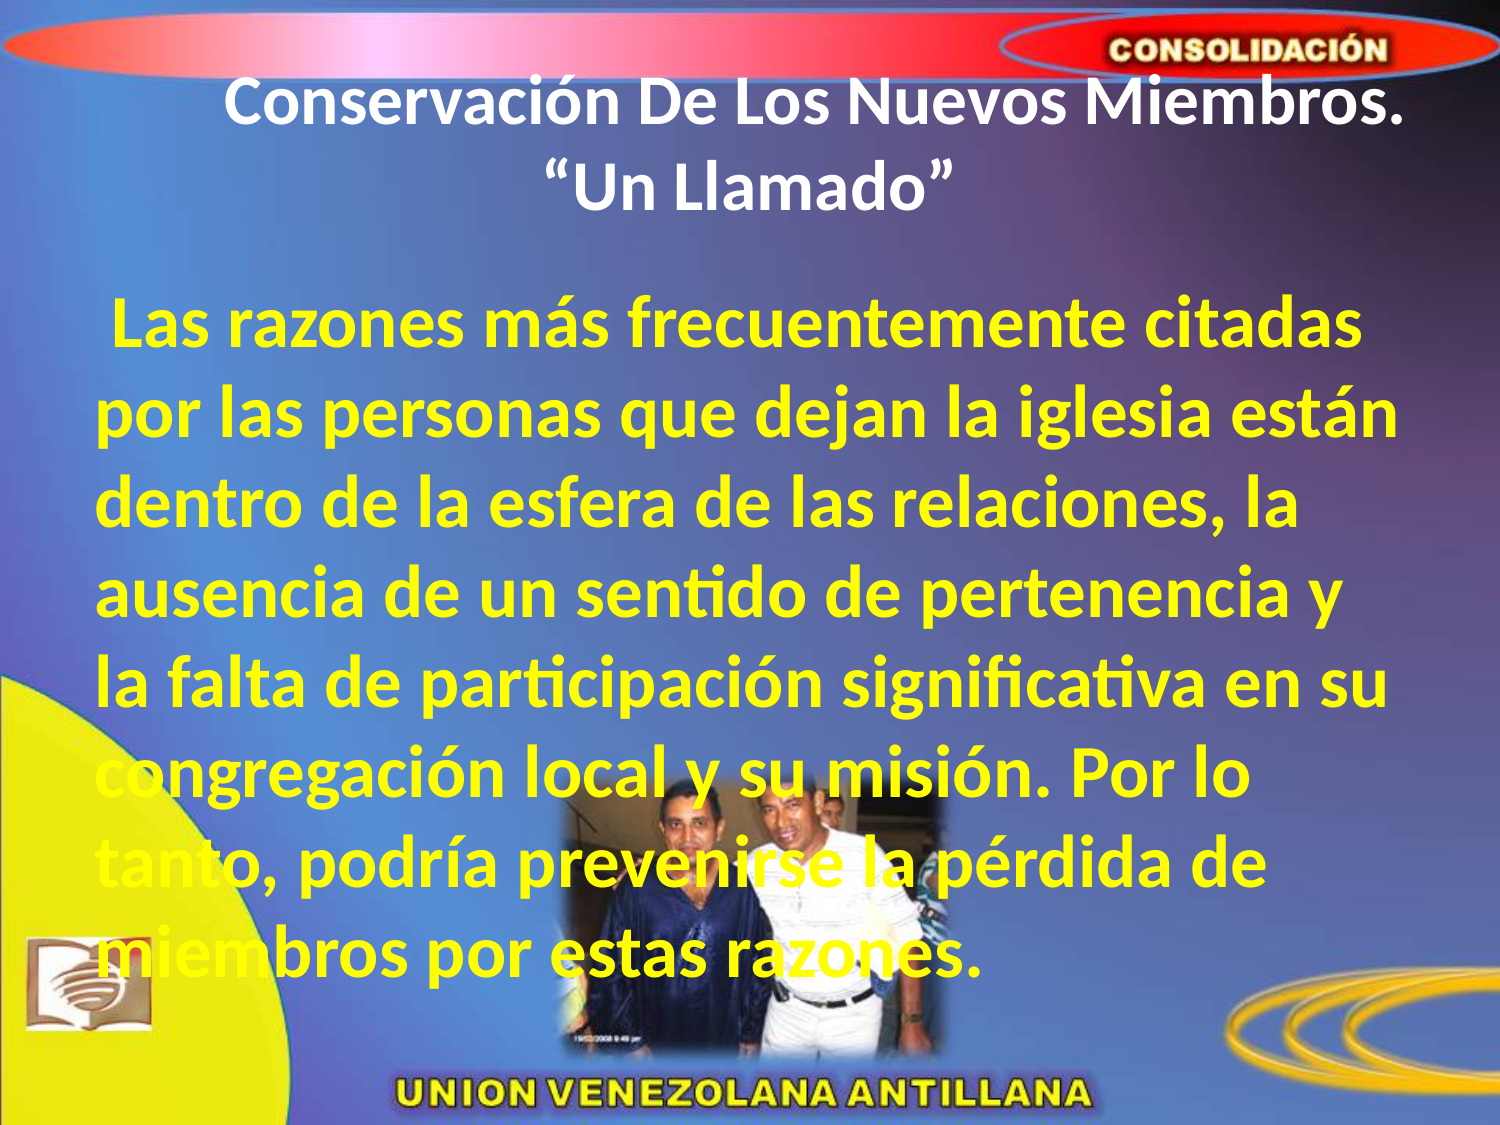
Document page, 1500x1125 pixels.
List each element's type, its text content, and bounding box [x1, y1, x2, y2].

title Conservación De Los Nuevos Miembros. “Un Llamado” [75, 45, 1425, 233]
picture [0, 0, 1500, 1125]
list Las razones más frecuentemente citadas por las personas que dejan la iglesia están dentro de la esfera de las relaciones, la ausencia de un sentido de pertenencia y la falta de participación significativa en su congregación local y su misión. Por lo tanto, podría prevenirse la pérdida de miembros por estas razones. [23, 265, 1418, 1008]
